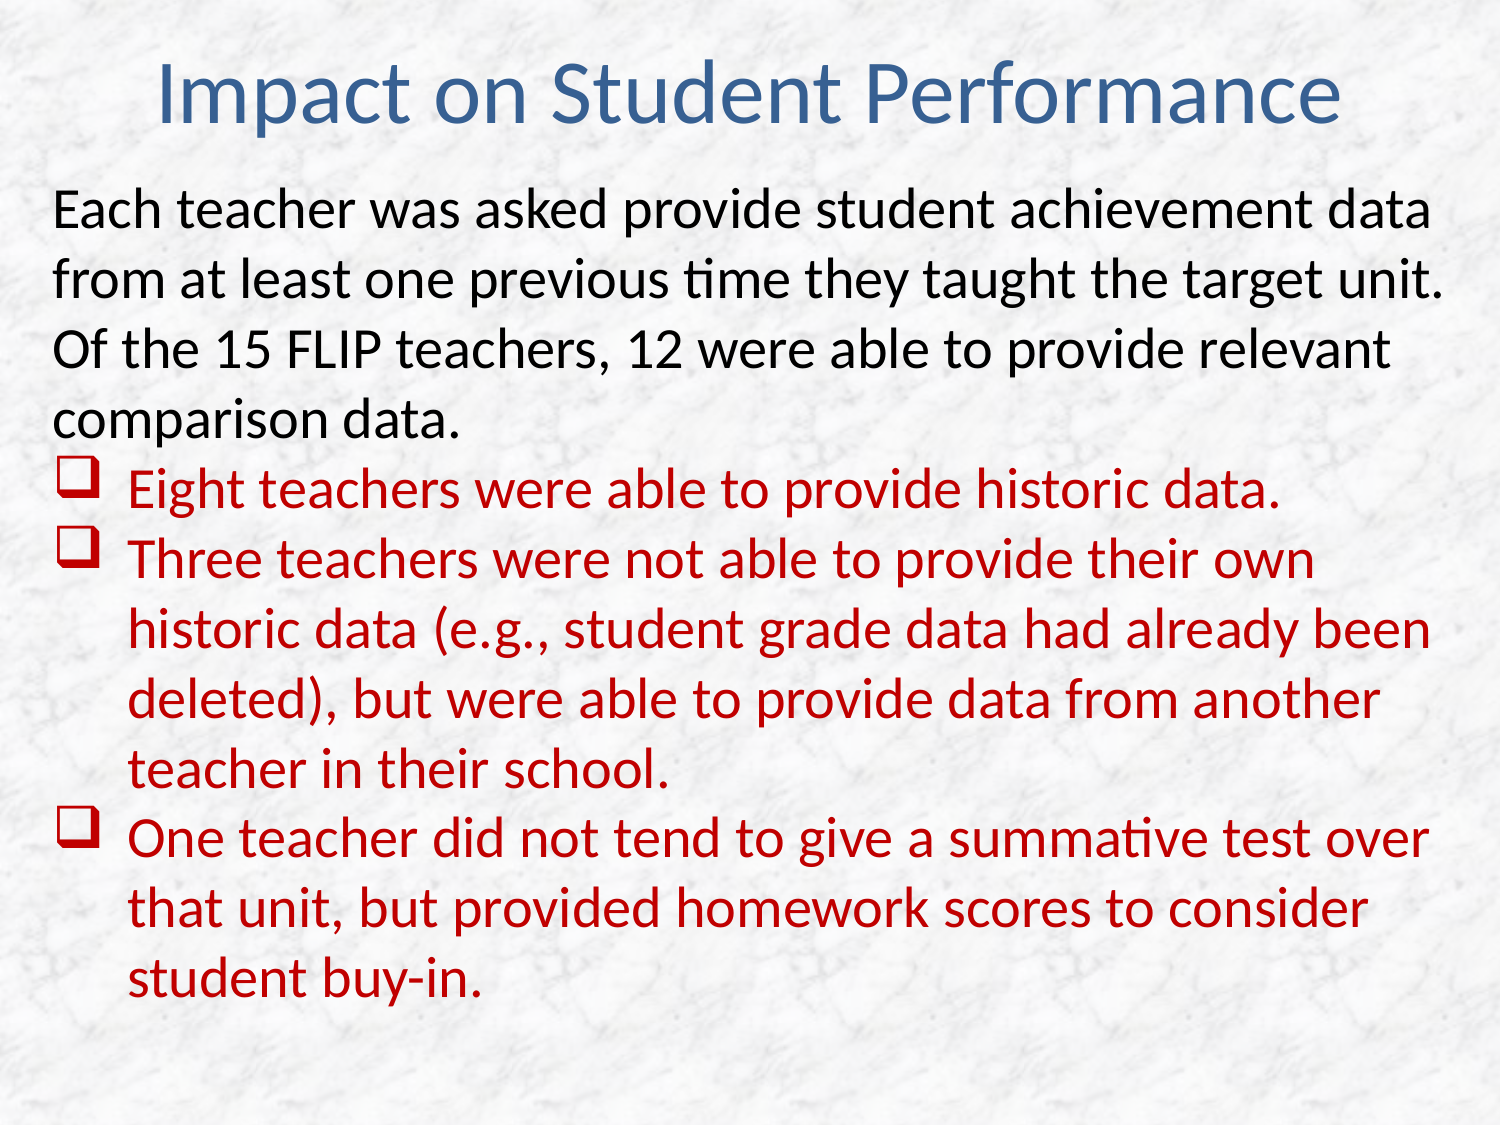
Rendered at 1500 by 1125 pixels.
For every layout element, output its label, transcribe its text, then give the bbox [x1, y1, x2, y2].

text_box Each teacher was asked provide student achievement data from at least one previous time they taught the target unit. Of the 15 FLIP teachers, 12 were able to provide relevant comparison data. Eight teachers were able to provide historic data. Three teachers were not able to provide their own historic data (e.g., student grade data had already been deleted), but were able to provide data from another teacher in their school. One teacher did not tend to give a summative test over that unit, but provided homework scores to consider student buy-in. [37, 162, 1463, 1017]
text_box Impact on Student Performance [74, 24, 1425, 155]
